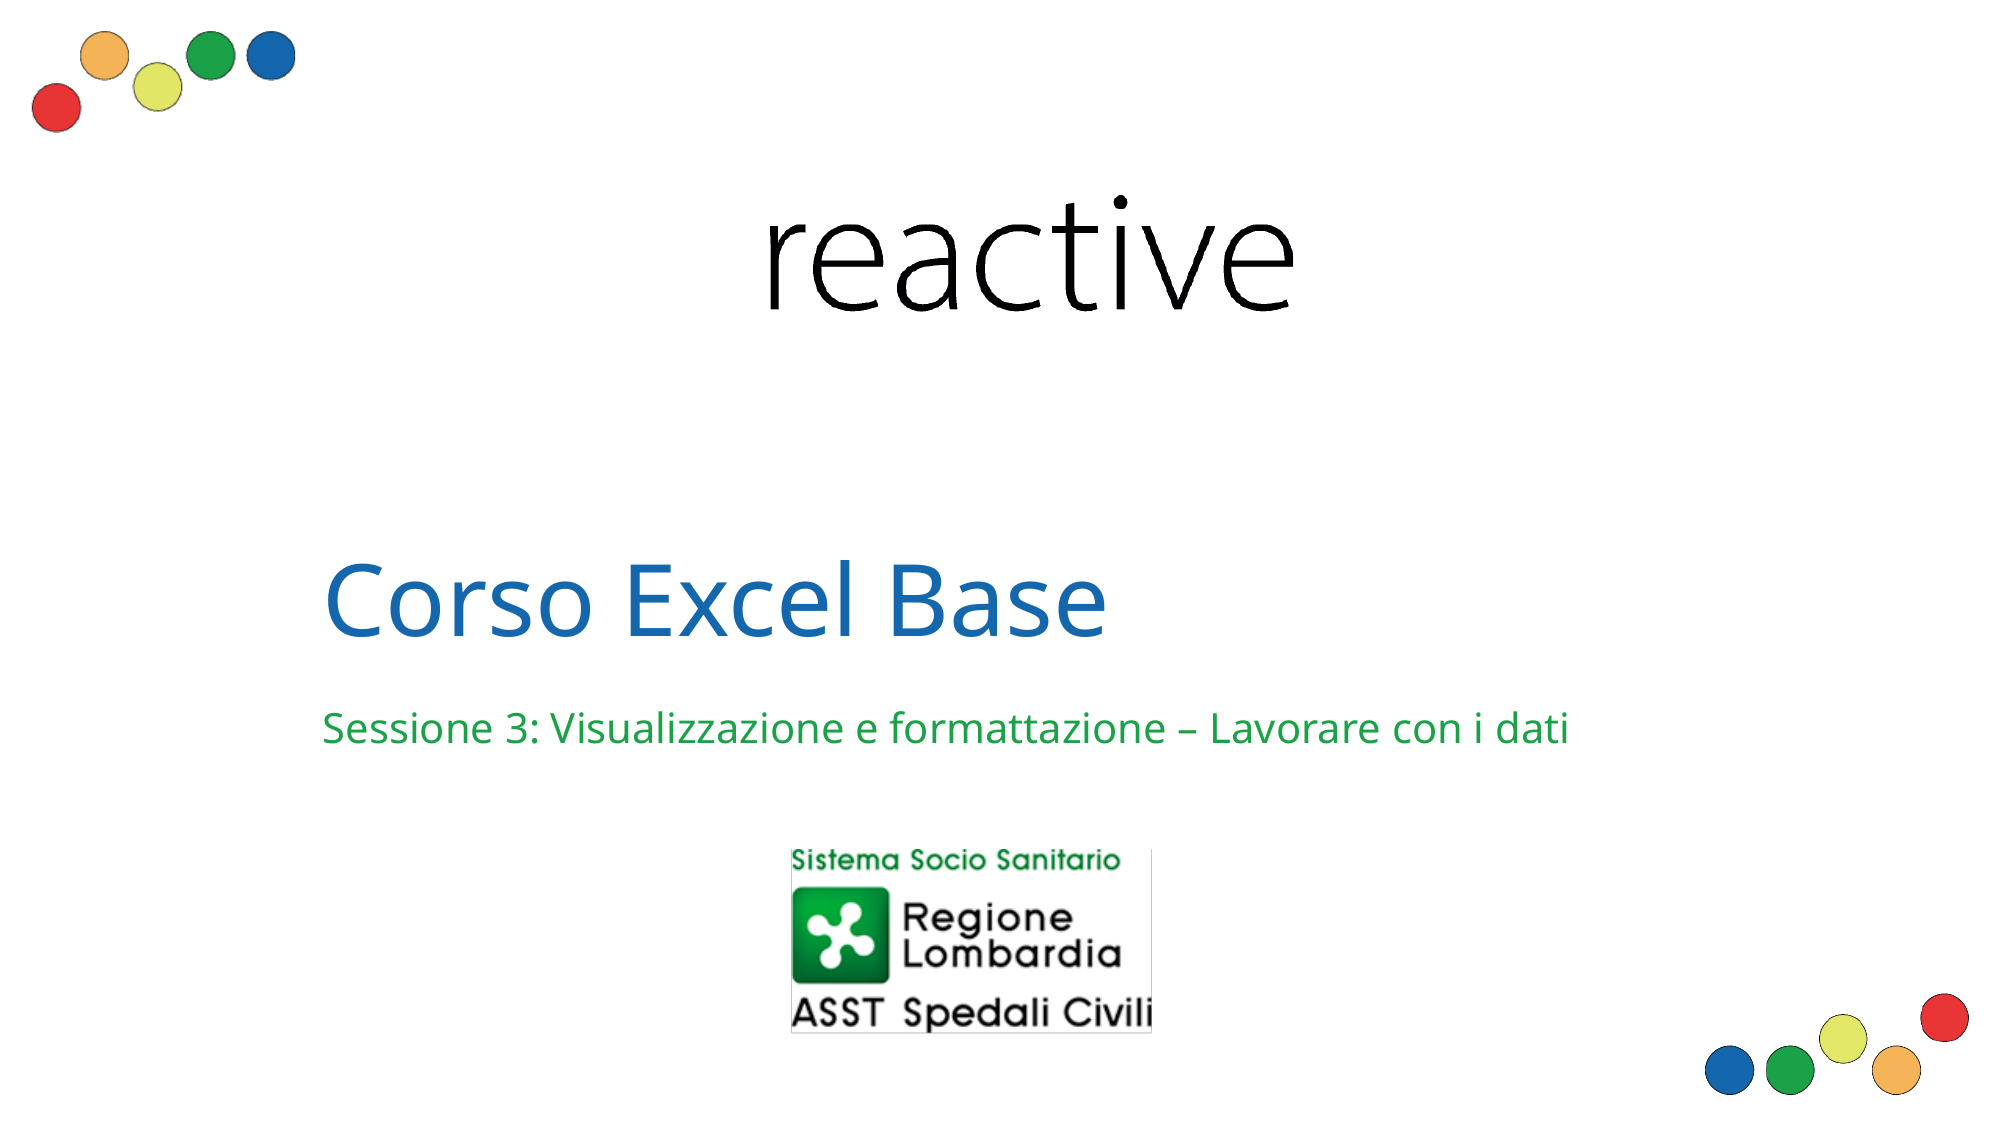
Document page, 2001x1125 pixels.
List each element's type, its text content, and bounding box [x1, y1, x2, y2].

picture [765, 849, 1235, 1038]
picture [1704, 990, 1971, 1096]
subtitle Sessione 3: Visualizzazione e formattazione – Lavorare con i dati [307, 694, 1750, 773]
picture [764, 193, 1294, 313]
picture [29, 30, 295, 135]
title Corso Excel Base [307, 328, 1750, 665]
